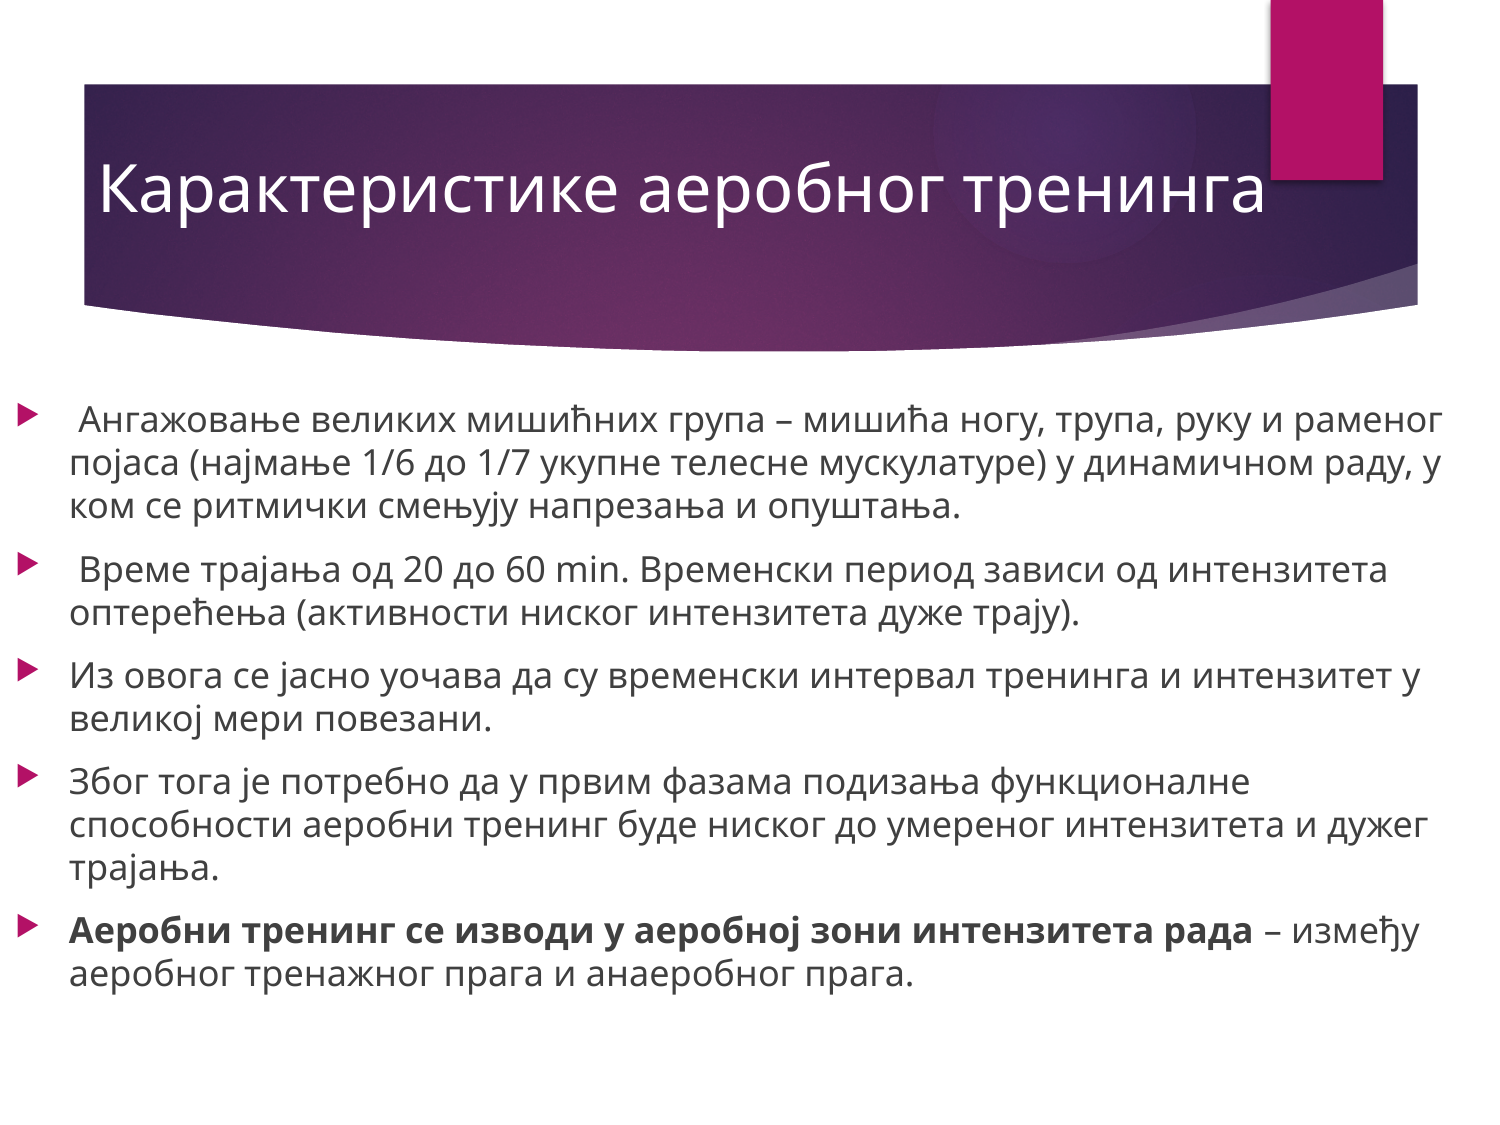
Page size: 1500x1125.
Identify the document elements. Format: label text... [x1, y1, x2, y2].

list Ангажовање великих мишићних група – мишића ногу, трупа, руку и раменог појаса (најмање 1/6 до 1/7 укупне телесне мускулатуре) у динамичном раду, у ком се ритмички смењују напрезања и опуштања. Време трајања од 20 до 60 min. Временски период зависи од интензитета оптерећења (активности ниског интензитета дуже трају). Из овога се јасно уочава да су временски интервал тренинга и интензитет у великој мери повезани. Због тога је потребно да у првим фазама подизања функционалне способности аеробни тренинг буде ниског до умереног интензитета и дужег трајања. Аеробни тренинг се изводи у аеробној зони интензитета рада – између аеробног тренажног прага и анаеробног прага. [0, 326, 1500, 1008]
title Карактеристике аеробног тренинга [64, 152, 1341, 220]
